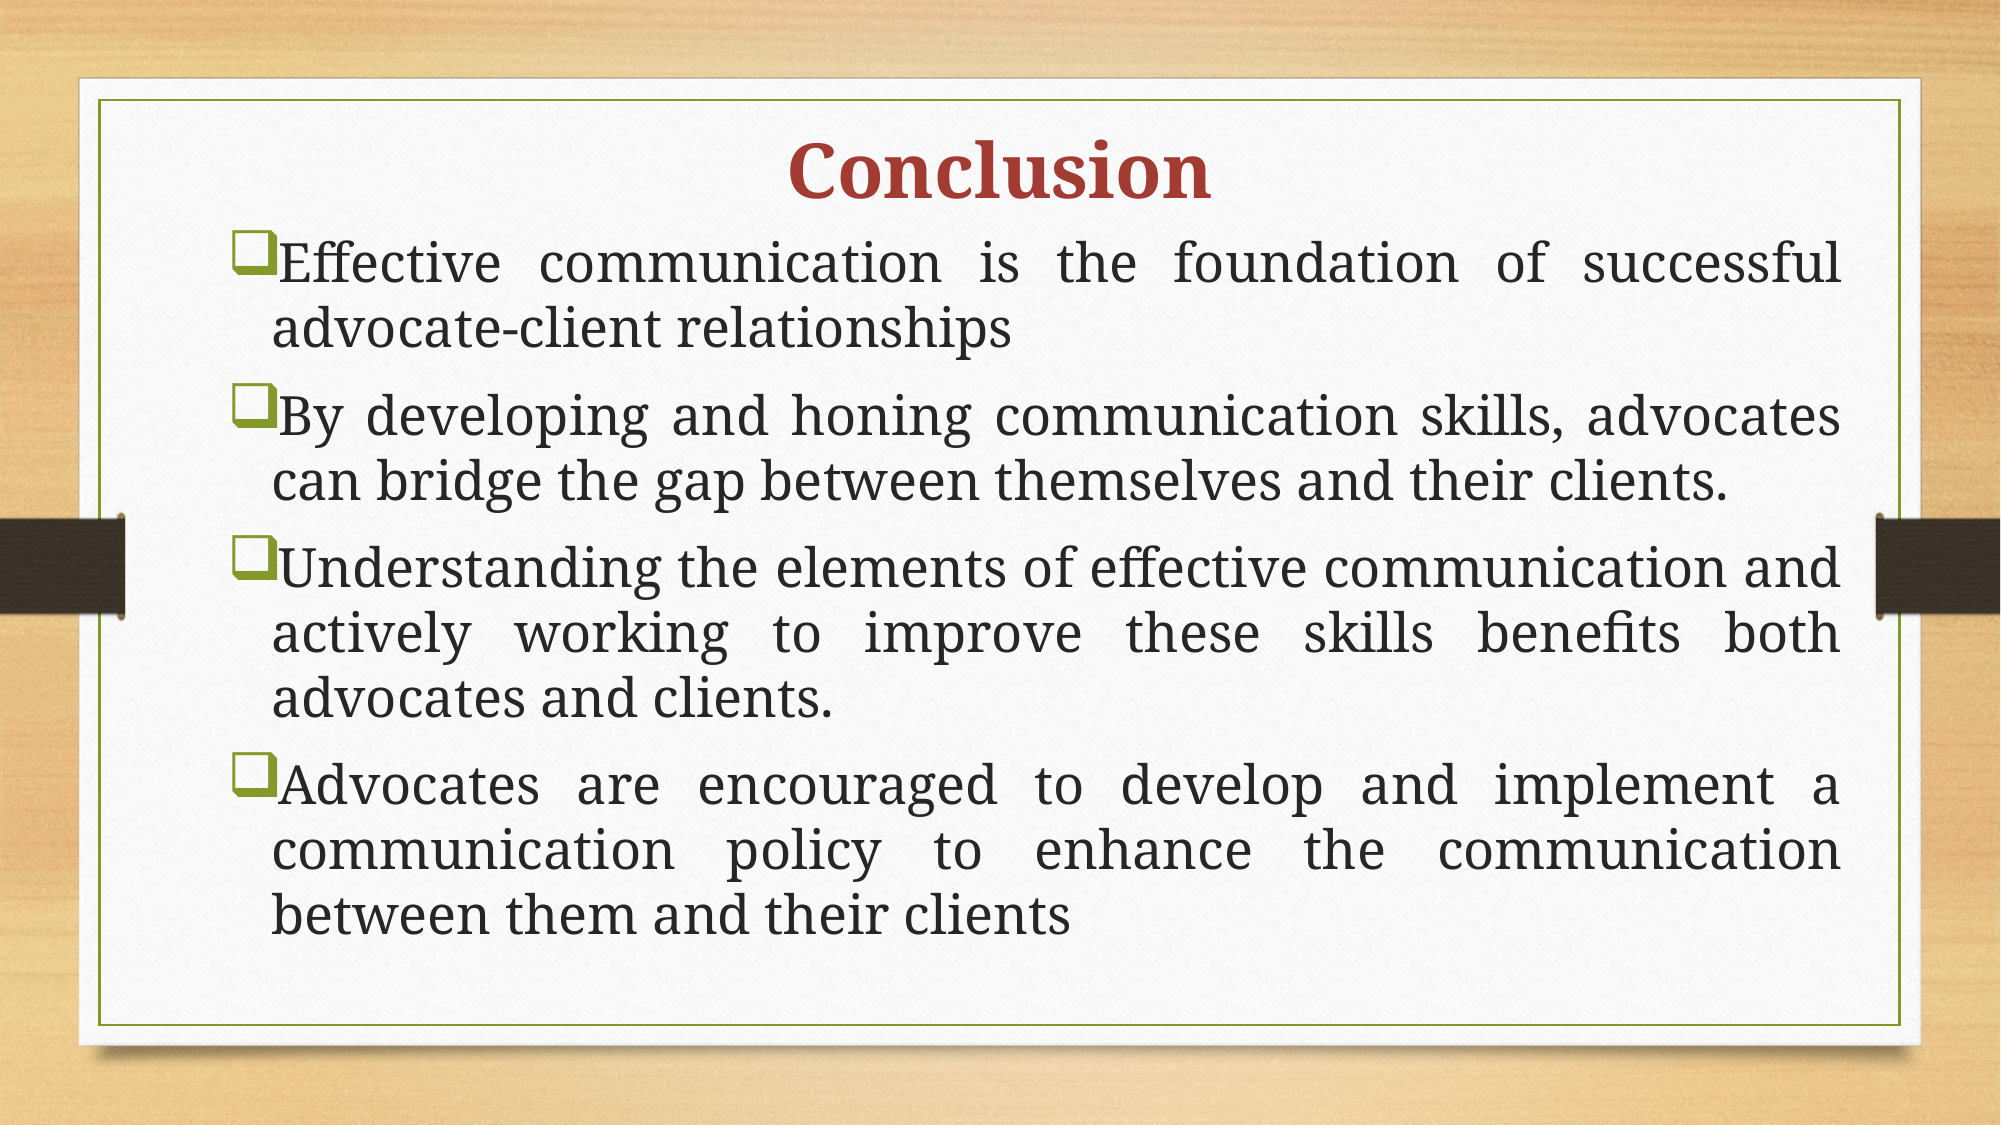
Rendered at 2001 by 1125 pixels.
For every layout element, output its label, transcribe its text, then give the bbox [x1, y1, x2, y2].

title Conclusion [212, 114, 1788, 221]
list Effective communication is the foundation of successful advocate-client relationships By developing and honing communication skills, advocates can bridge the gap between themselves and their clients. Understanding the elements of effective communication and actively working to improve these skills benefits both advocates and clients. Advocates are encouraged to develop and implement a communication policy to enhance the communication between them and their clients [212, 221, 1859, 969]
picture [0, 0, 2001, 1125]
